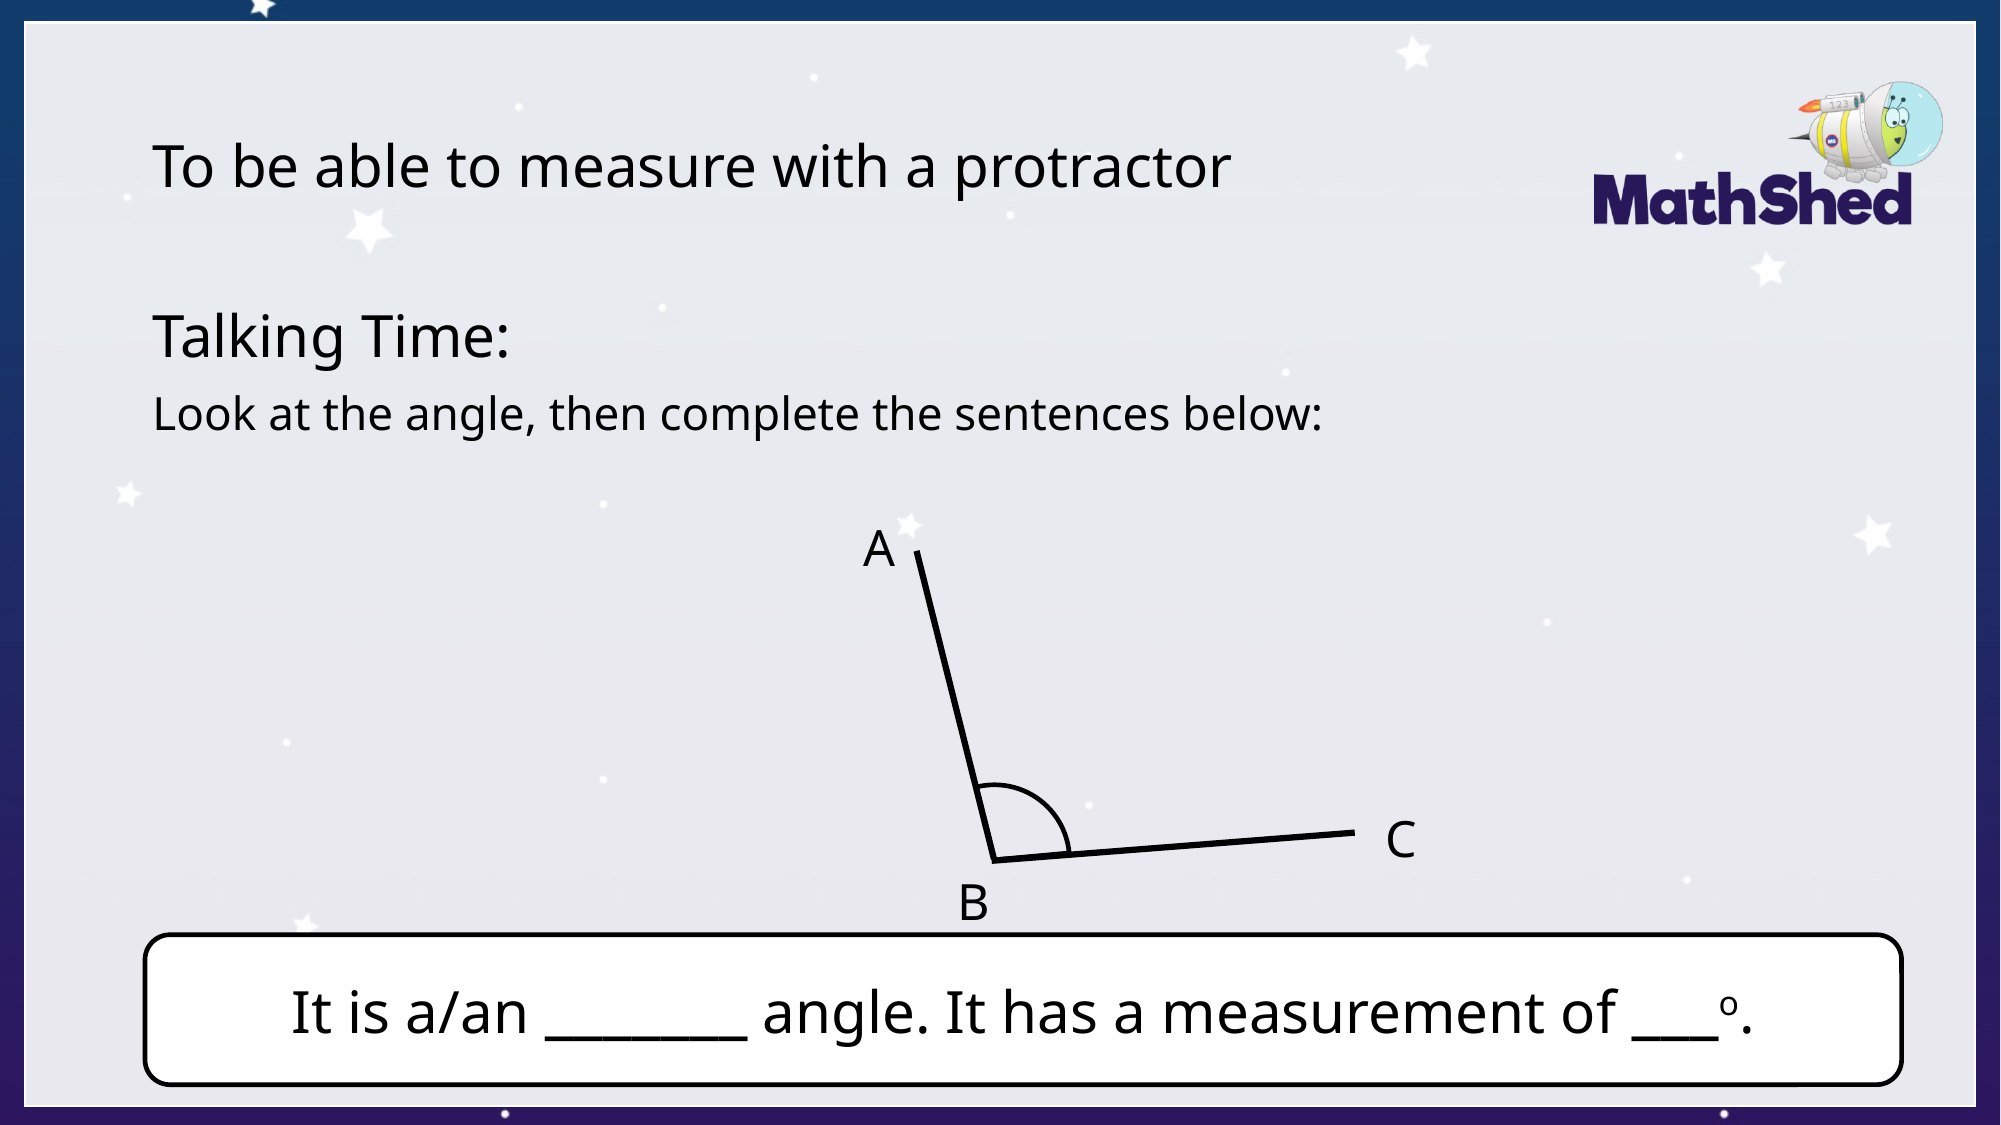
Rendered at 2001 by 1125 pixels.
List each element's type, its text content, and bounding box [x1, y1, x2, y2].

list Talking Time: Look at the angle, then complete the sentences below: [137, 299, 1863, 1014]
title To be able to measure with a protractor [137, 59, 1578, 278]
text_box C [1370, 799, 1433, 875]
text_box B [943, 862, 1006, 938]
text_box A [848, 509, 911, 584]
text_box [916, 550, 994, 859]
picture [0, 0, 2001, 1125]
text_box [994, 783, 1066, 832]
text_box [991, 832, 1355, 861]
text_box It is a/an _______ angle. It has a measurement of ___o. [143, 933, 1903, 1086]
